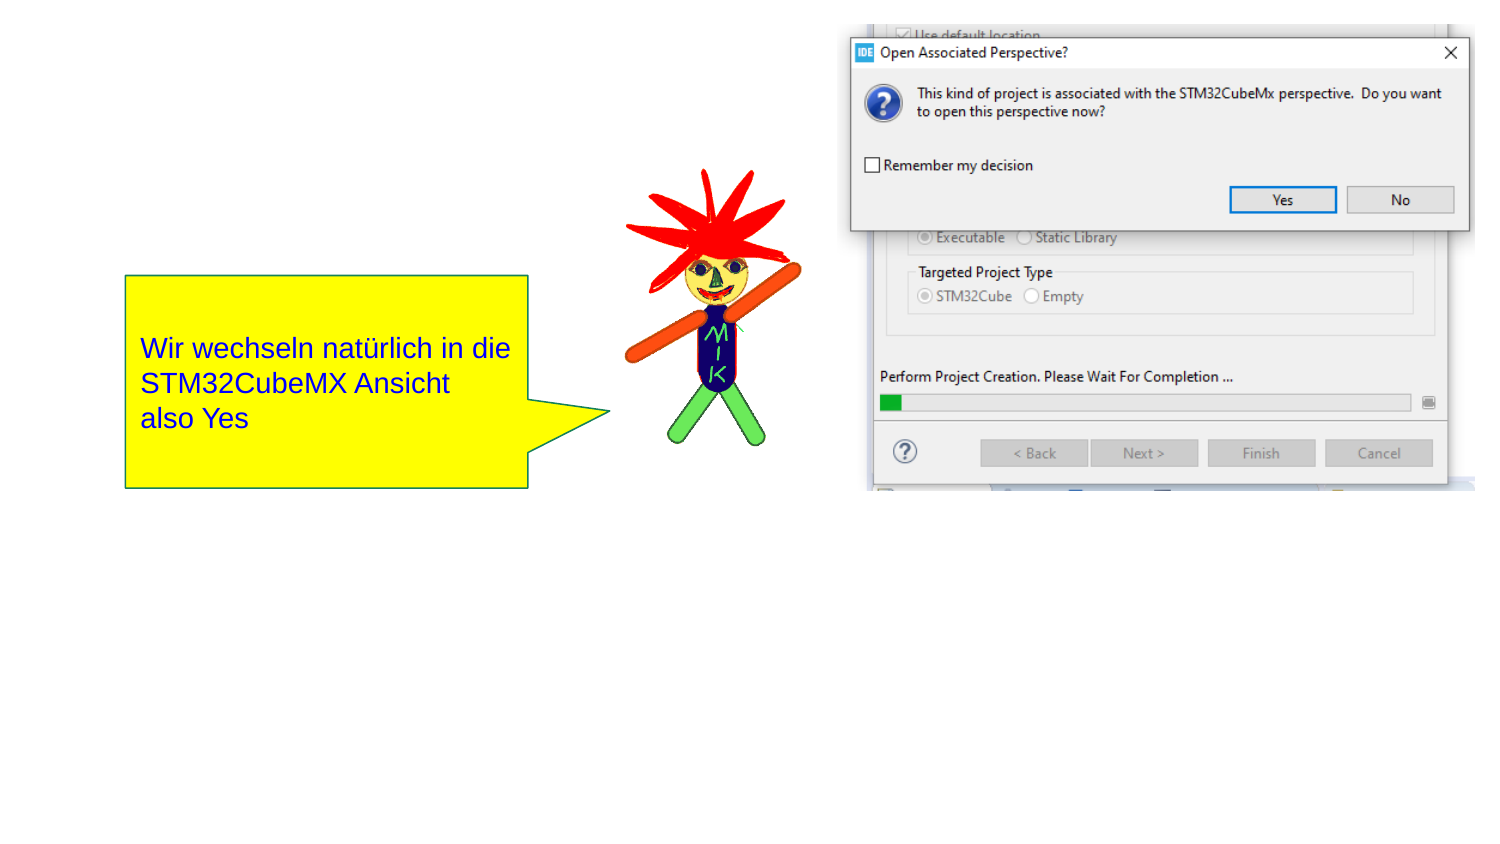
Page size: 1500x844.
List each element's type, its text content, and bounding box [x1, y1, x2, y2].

picture [605, 160, 813, 453]
picture [837, 24, 1476, 491]
text_box Wir wechseln natürlich in die STM32CubeMX Ansicht also Yes [125, 275, 600, 489]
